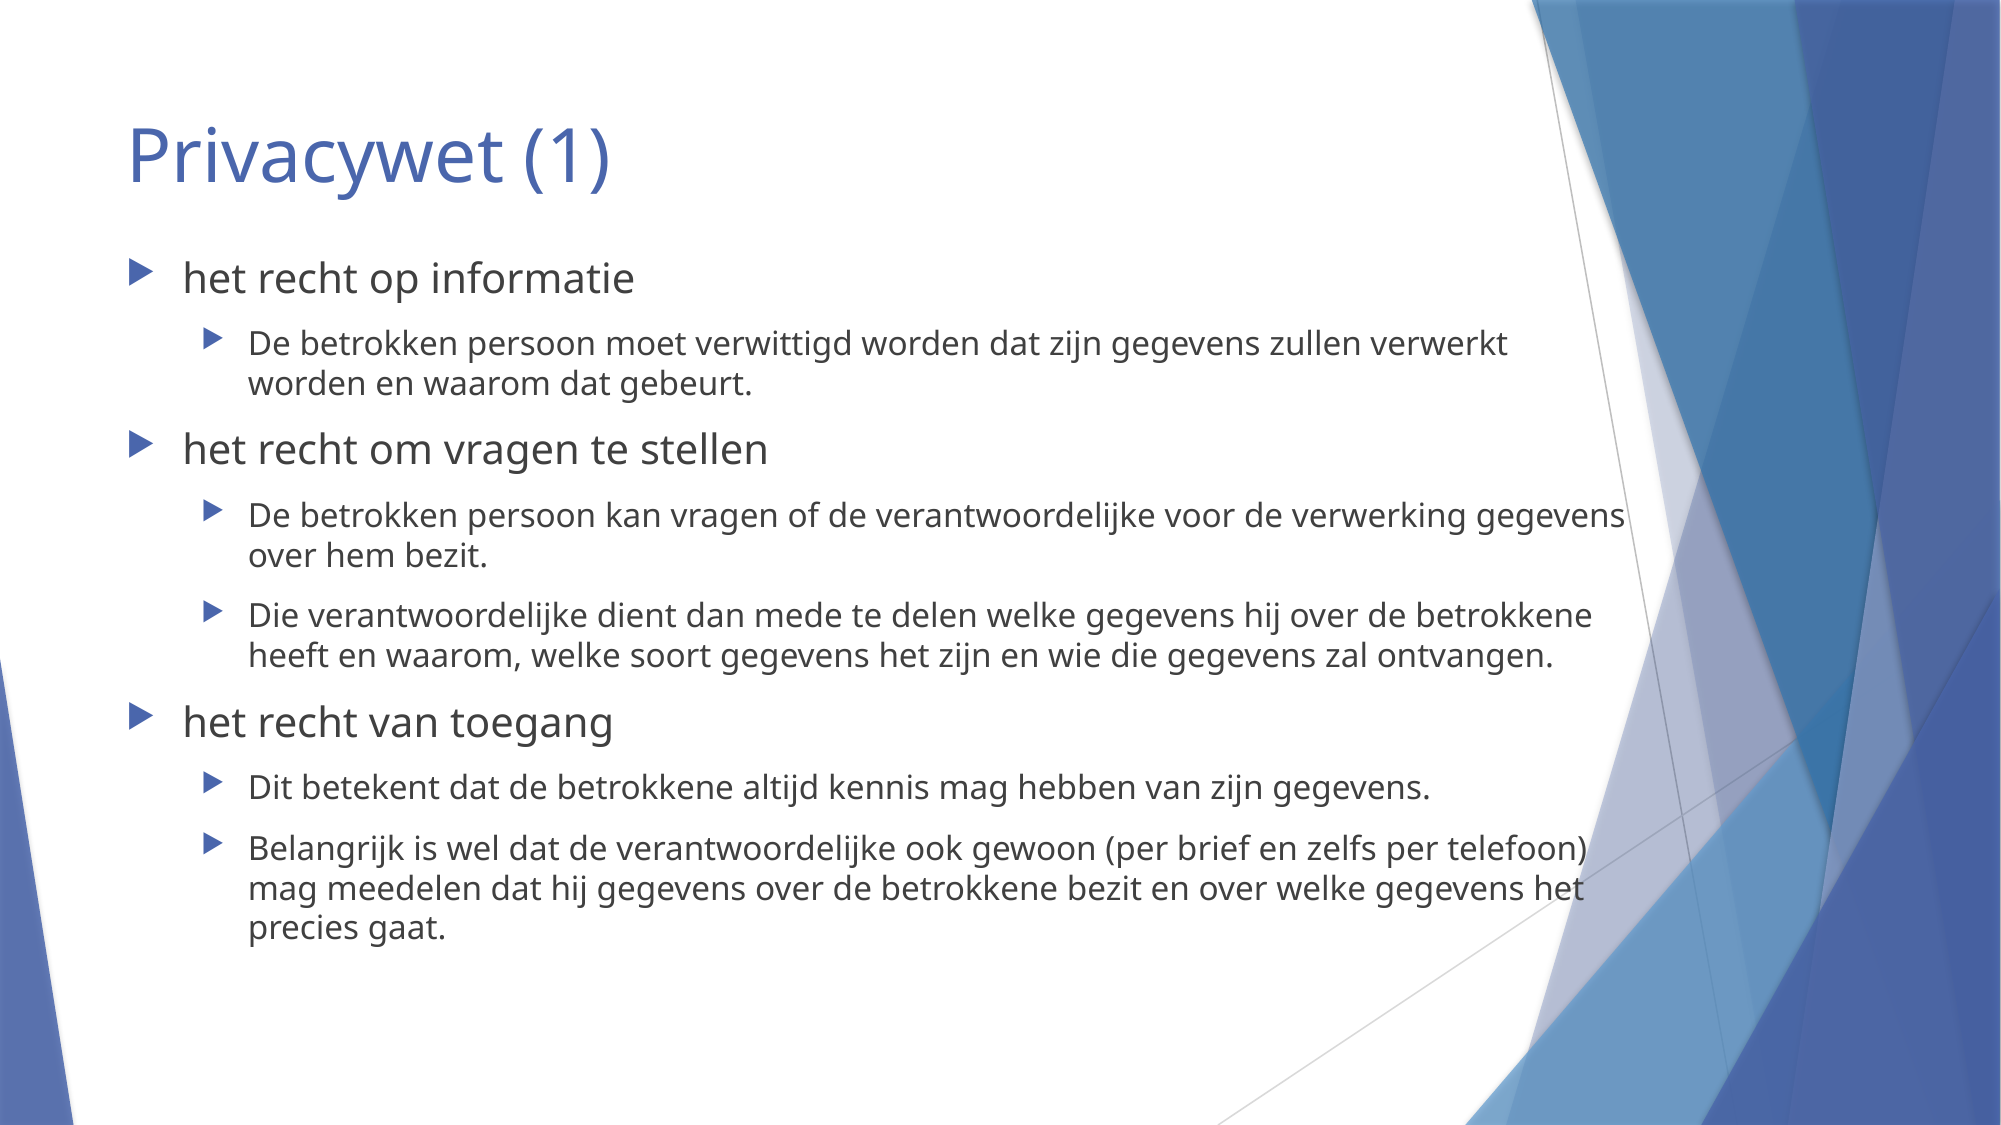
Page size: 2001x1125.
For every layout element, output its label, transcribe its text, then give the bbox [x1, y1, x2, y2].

title Privacywet (1) [111, 99, 1522, 244]
list het recht op informatie De betrokken persoon moet verwittigd worden dat zijn gegevens zullen verwerkt worden en waarom dat gebeurt. het recht om vragen te stellen De betrokken persoon kan vragen of de verantwoordelijke voor de verwerking gegevens over hem bezit. Die verantwoordelijke dient dan mede te delen welke gegevens hij over de betrokkene heeft en waarom, welke soort gegevens het zijn en wie die gegevens zal ontvangen. het recht van toegang Dit betekent dat de betrokkene altijd kennis mag hebben van zijn gegevens. Belangrijk is wel dat de verantwoordelijke ook gewoon (per brief en zelfs per telefoon) mag meedelen dat hij gegevens over de betrokkene bezit en over welke gegevens het precies gaat. [111, 244, 1644, 1025]
